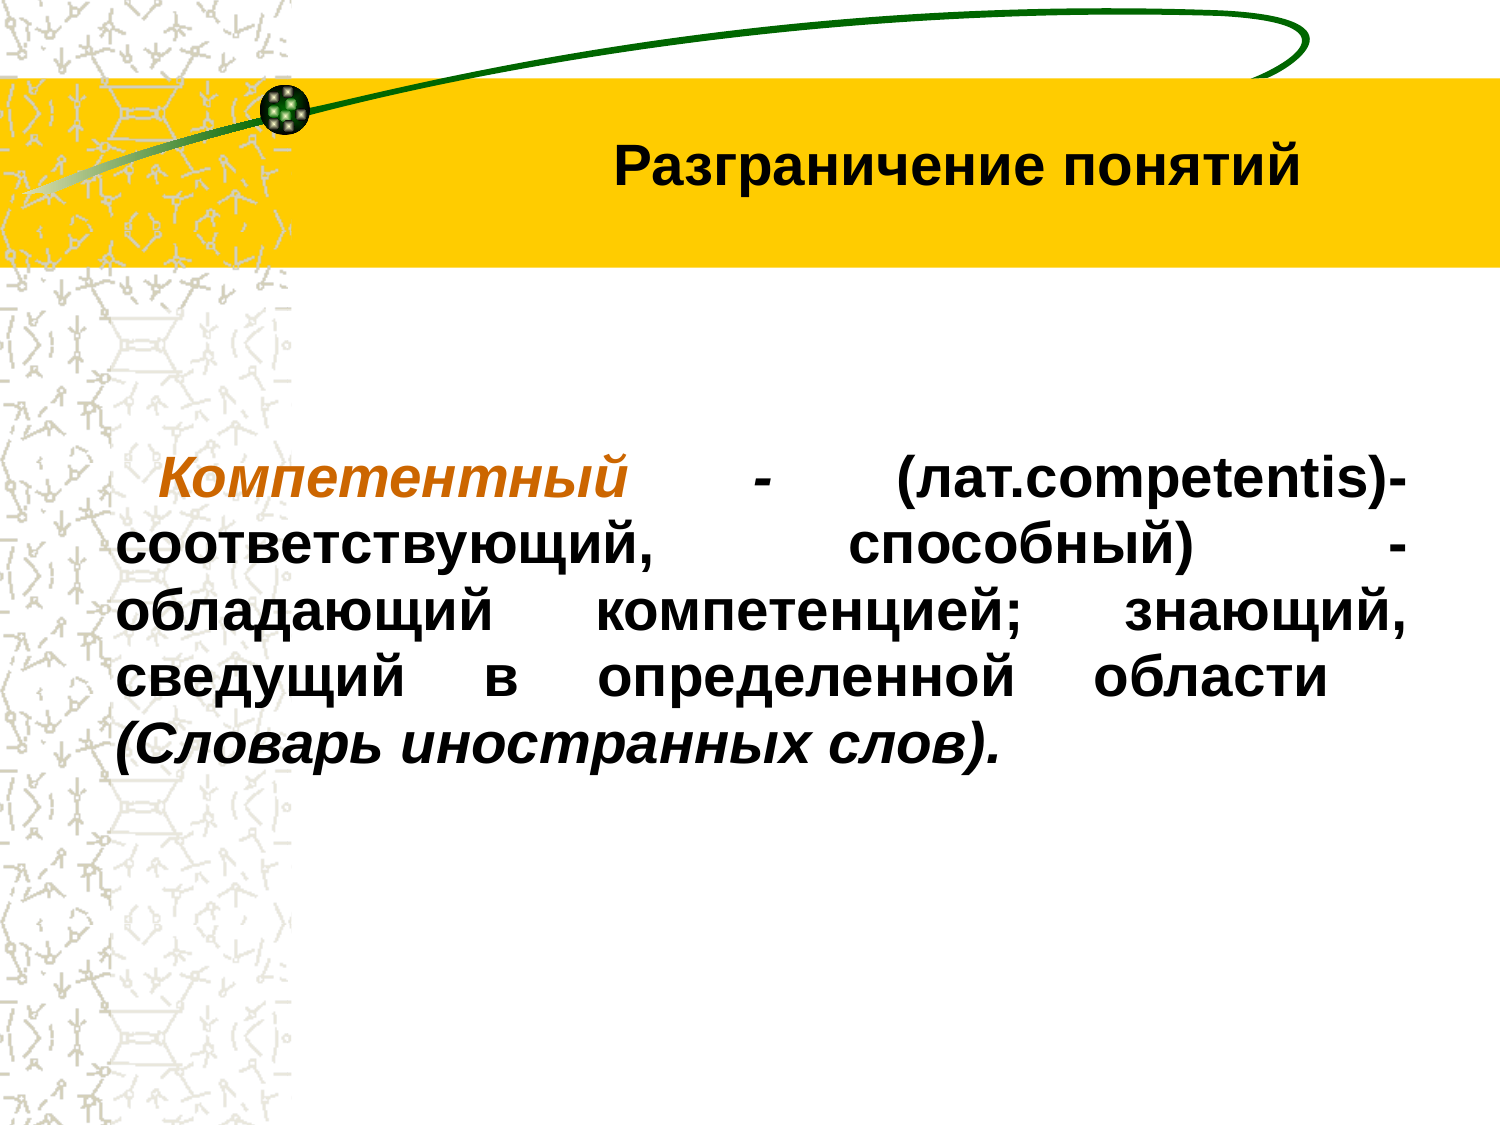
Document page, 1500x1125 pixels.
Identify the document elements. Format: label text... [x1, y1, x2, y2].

picture [0, 0, 292, 1125]
list Разграничение понятий Компетентный - (лат.competentis)- соответствующий, способный) - обладающий компетенцией; знающий, сведущий в определенной области (Словарь иностранных слов). [100, 42, 1424, 1083]
